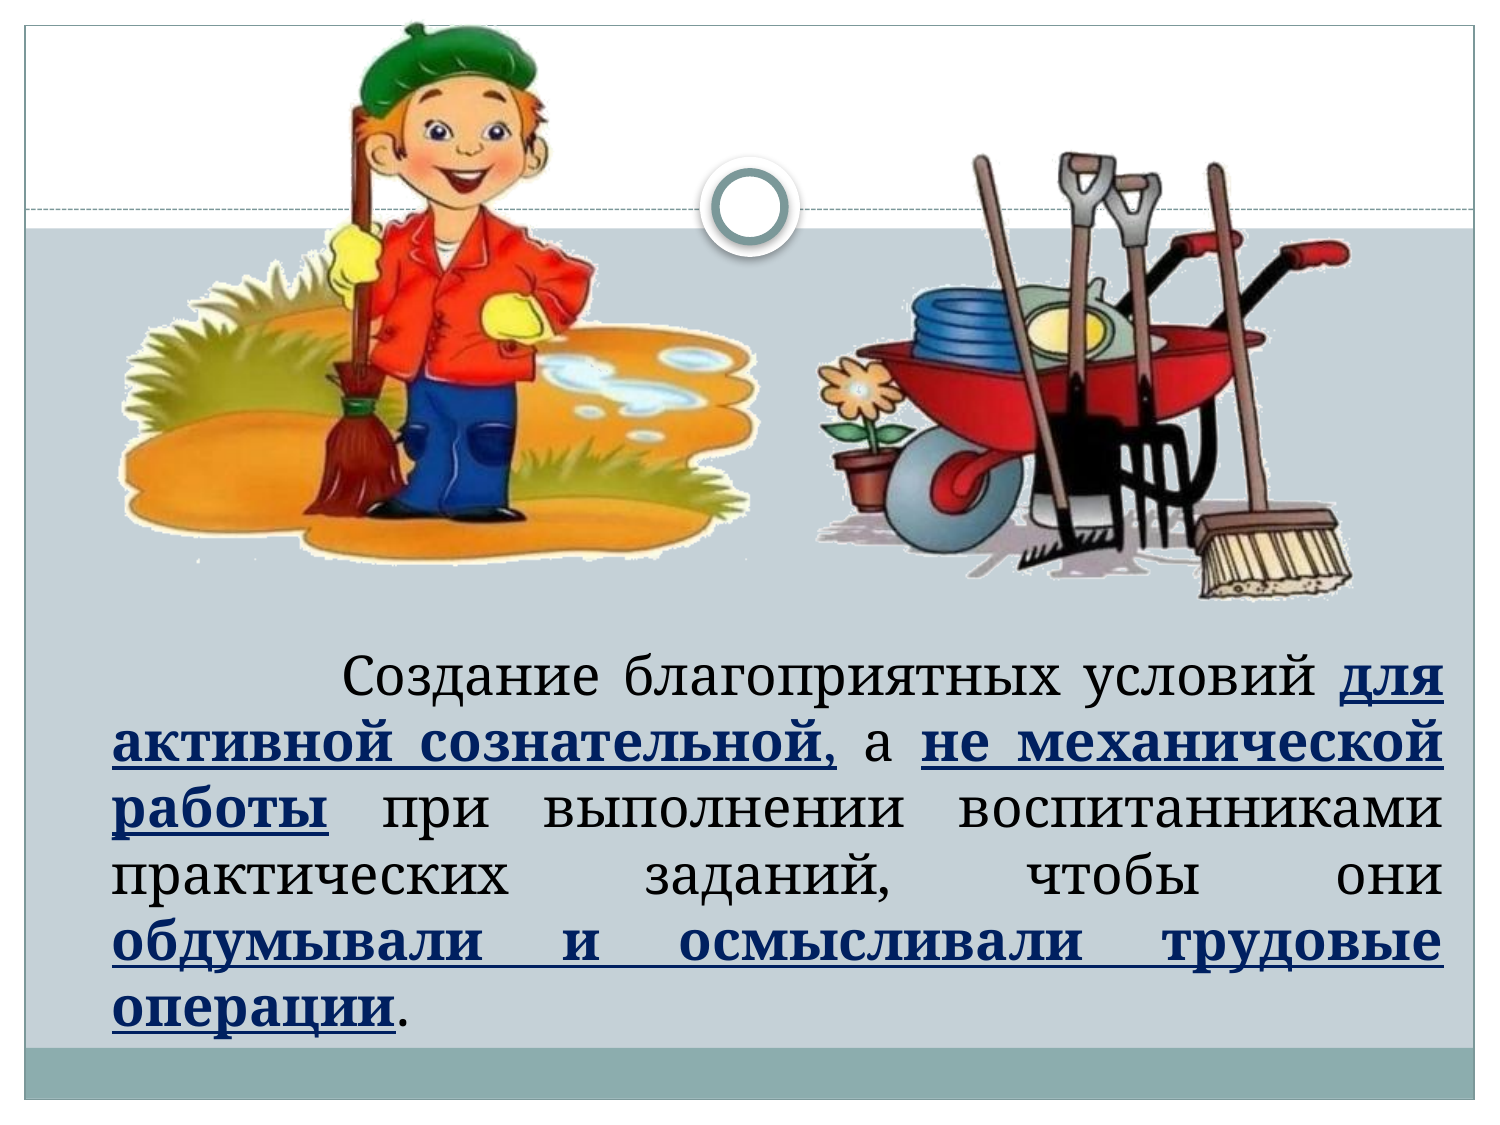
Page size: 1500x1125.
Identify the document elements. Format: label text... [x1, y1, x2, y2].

list Создание благоприятных условий для активной сознательной, а не механической работы при выполнении воспитанниками практических заданий, чтобы они обдумывали и осмысливали трудовые операции. [53, 633, 1459, 1047]
picture [100, 0, 1424, 634]
